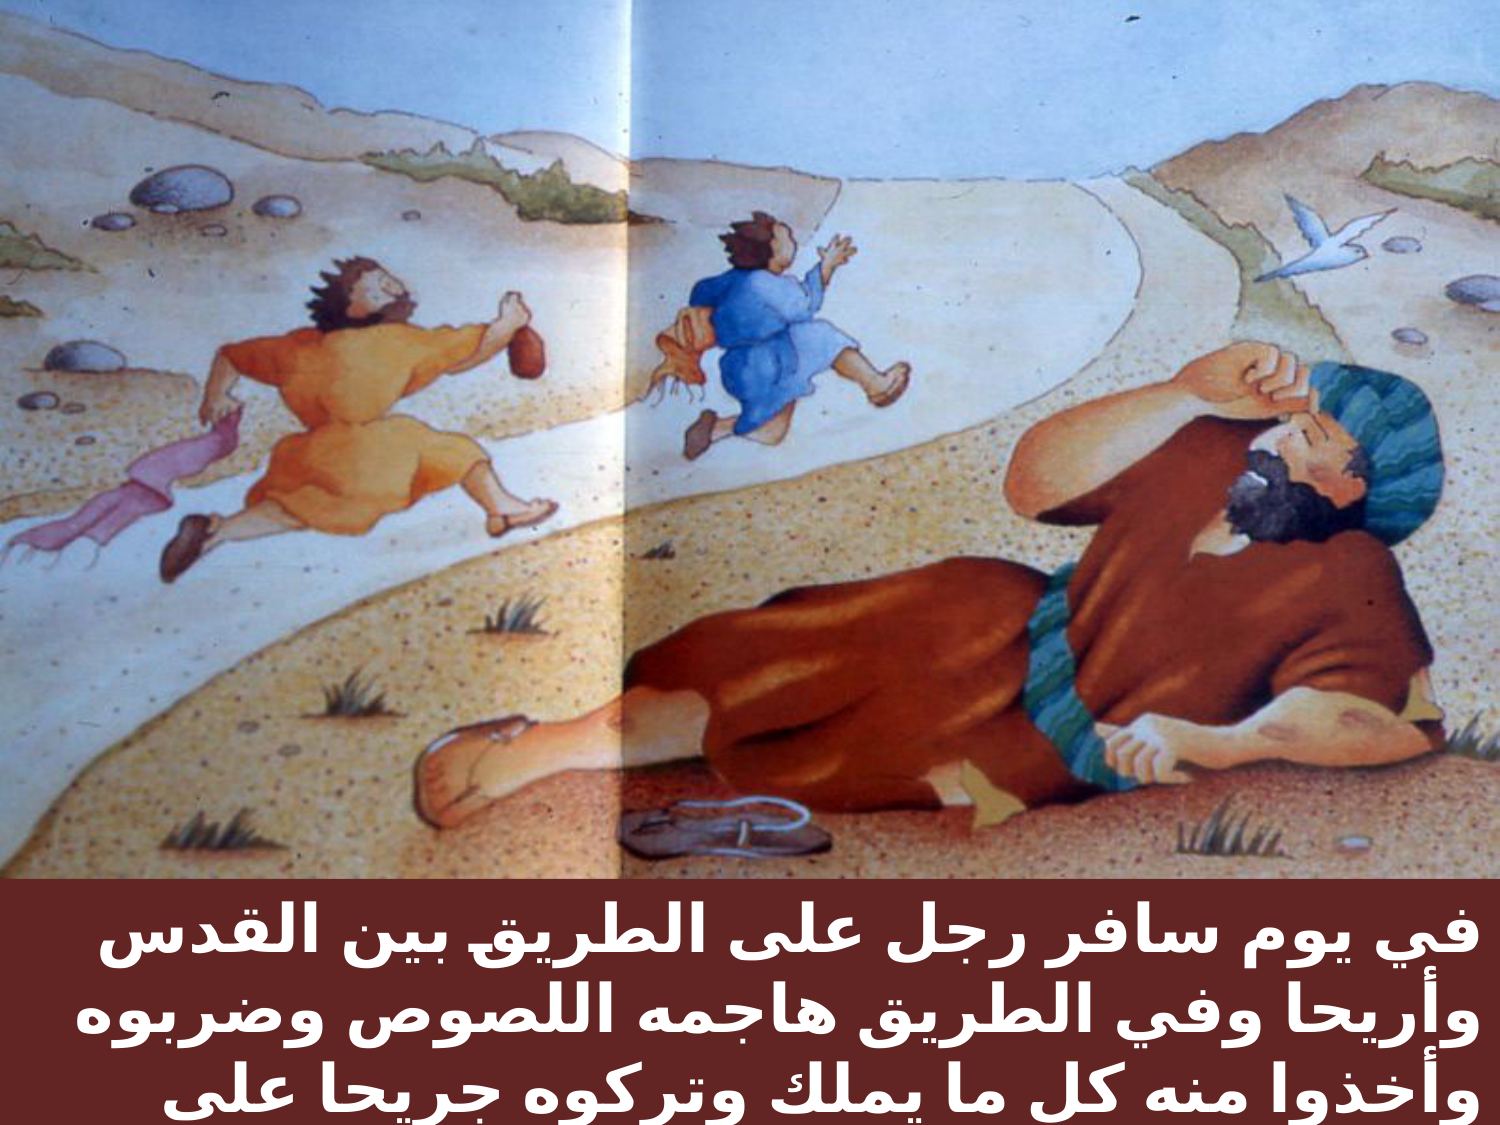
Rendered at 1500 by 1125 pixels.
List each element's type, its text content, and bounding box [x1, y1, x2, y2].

text_box في يوم سافر رجل على الطريق بين القدس وأريحا وفي الطريق هاجمه اللصوص وضربوه وأخذوا منه كل ما يملك وتركوه جريحا على حافة الطريق. [0, 886, 1500, 1125]
picture [0, 0, 1500, 880]
